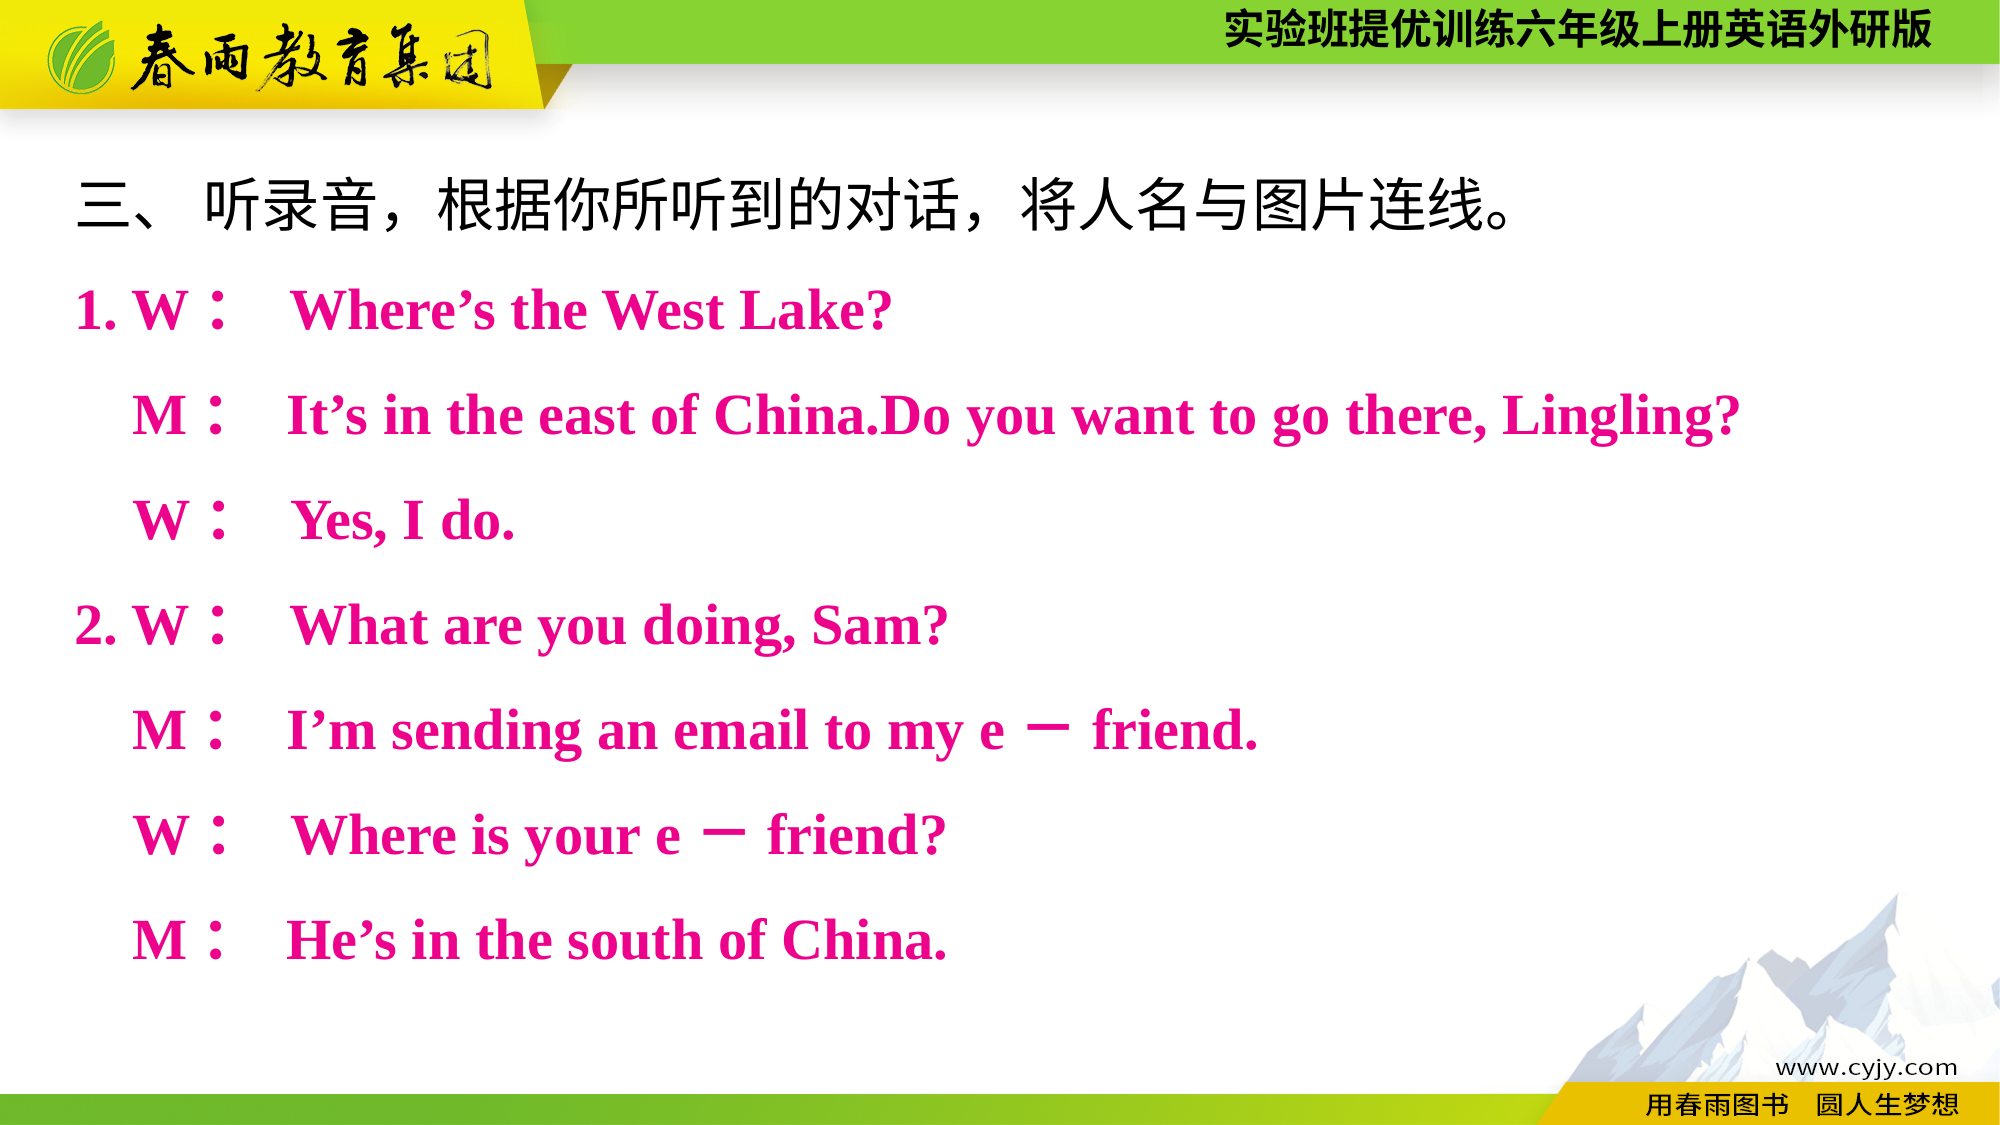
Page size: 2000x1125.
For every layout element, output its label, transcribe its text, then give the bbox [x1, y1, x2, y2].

list 三、 听录音，根据你所听到的对话，将人名与图片连线。 [59, 125, 1944, 229]
text_box 1. W： Where’s the West Lake? M： It’s in the east of China.Do you want to go there, Lingling? W： Yes, I do. 2. W： What are you doing, Sam? M： I’m sending an email to my e－friend. W： Where is your e－friend? M： He’s in the south of China. [59, 229, 1944, 979]
picture [0, 0, 2000, 1125]
